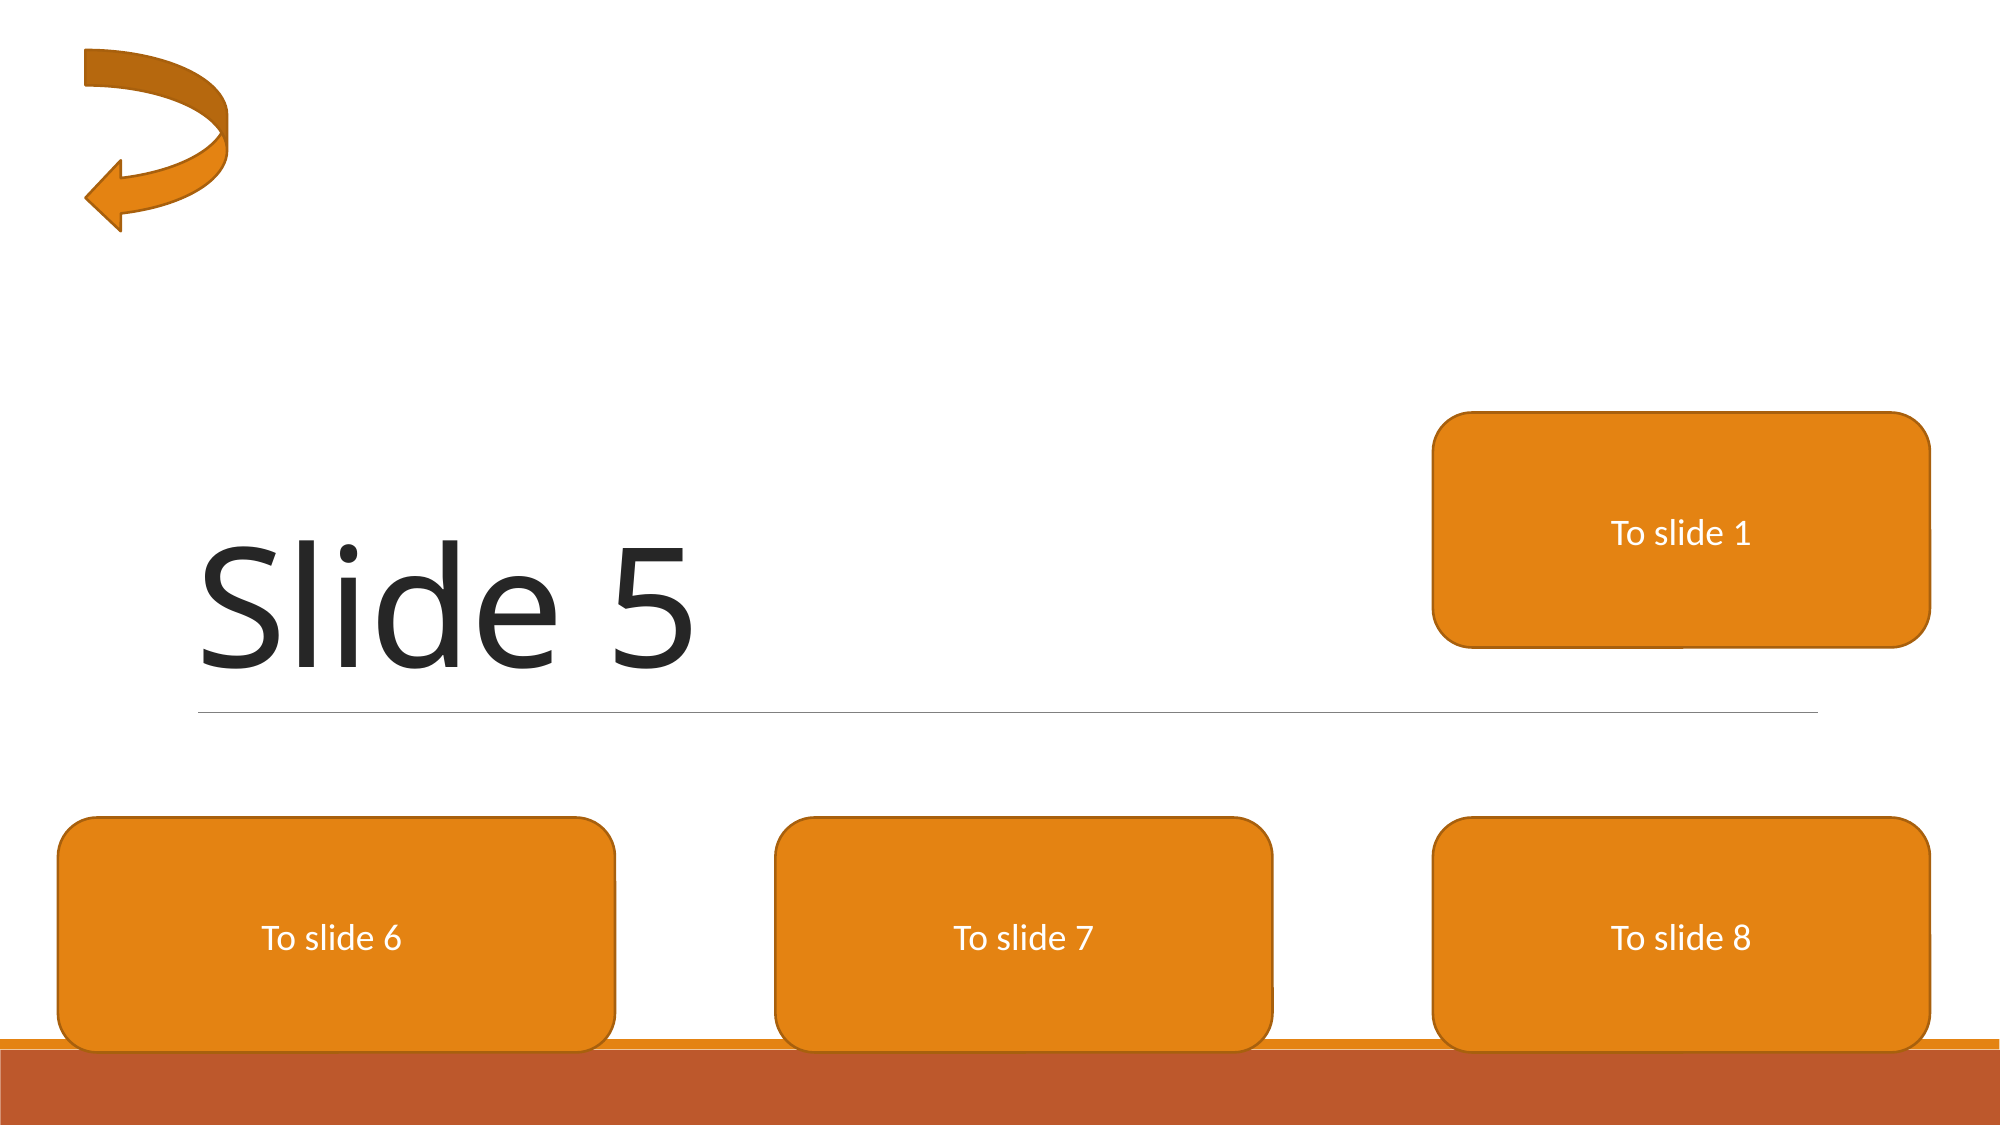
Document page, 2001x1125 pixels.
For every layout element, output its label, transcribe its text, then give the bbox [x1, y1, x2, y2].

text_box To slide 6 [56, 816, 617, 1054]
text_box [84, 48, 229, 233]
title Slide 5 [180, 124, 1830, 710]
text_box To slide 8 [1431, 816, 1932, 1054]
text_box To slide 1 [1431, 411, 1932, 649]
text_box To slide 7 [774, 816, 1274, 1054]
